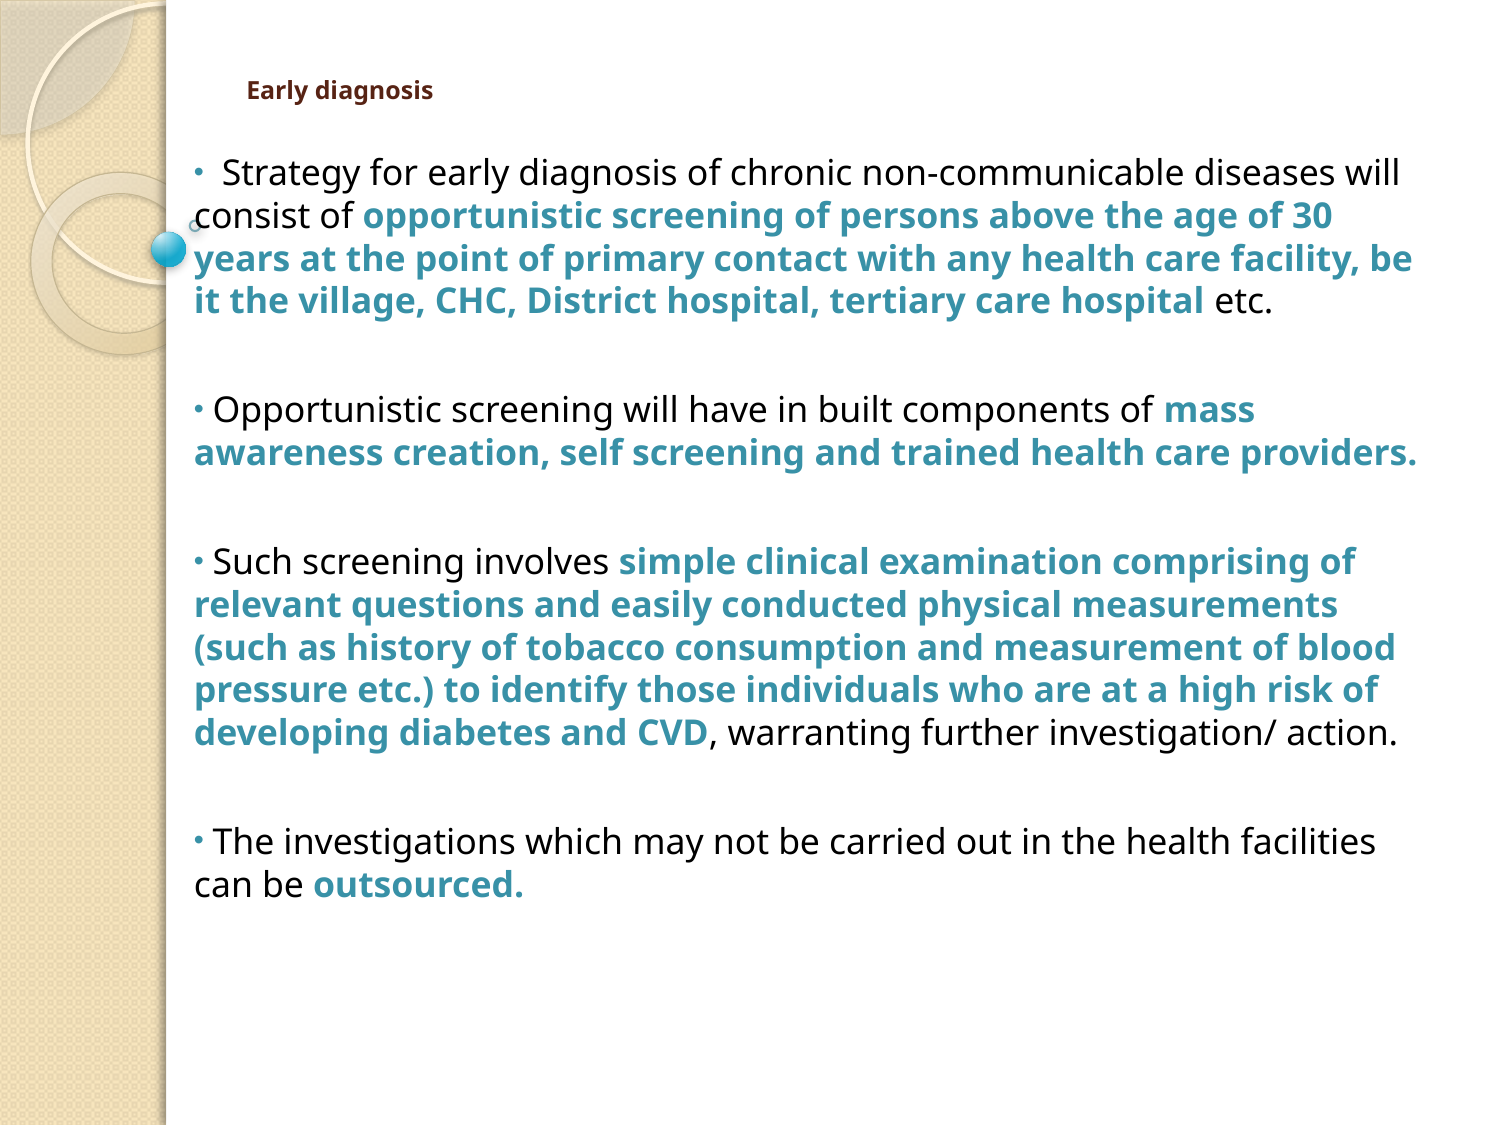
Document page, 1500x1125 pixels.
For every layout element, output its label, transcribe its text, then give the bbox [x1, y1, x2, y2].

title Early diagnosis [225, 37, 1388, 113]
subtitle Strategy for early diagnosis of chronic non-communicable diseases will consist of opportunistic screening of persons above the age of 30 years at the point of primary contact with any health care facility, be it the village, CHC, District hospital, tertiary care hospital etc. Opportunistic screening will have in built components of mass awareness creation, self screening and trained health care providers. Such screening involves simple clinical examination comprising of relevant questions and easily conducted physical measurements (such as history of tobacco consumption and measurement of blood pressure etc.) to identify those individuals who are at a high risk of developing diabetes and CVD, warranting further investigation/ action. The investigations which may not be carried out in the health facilities can be outsourced. [174, 149, 1438, 1088]
